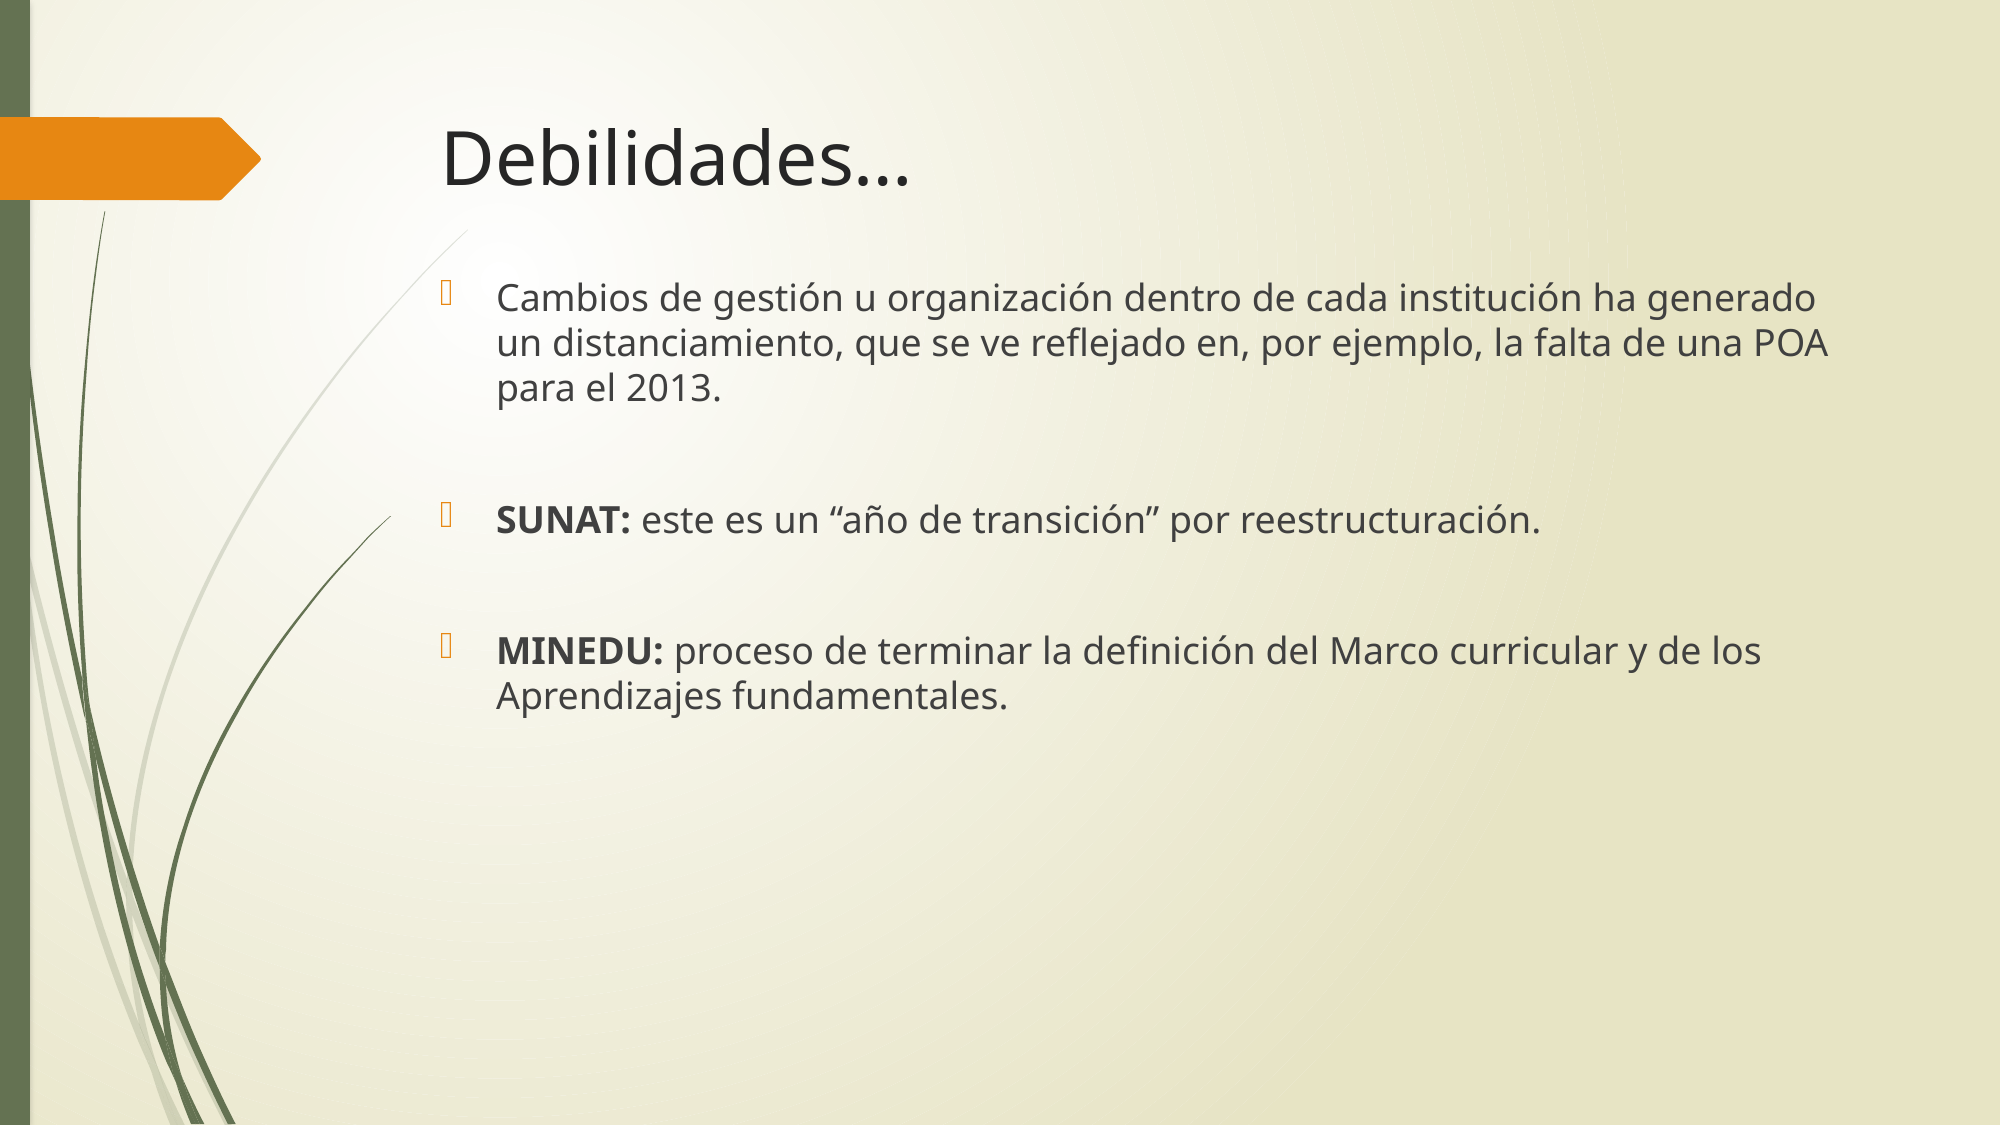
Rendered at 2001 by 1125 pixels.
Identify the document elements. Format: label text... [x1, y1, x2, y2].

list Cambios de gestión u organización dentro de cada institución ha generado un distanciamiento, que se ve reflejado en, por ejemplo, la falta de una POA para el 2013. SUNAT: este es un “año de transición” por reestructuración. MINEDU: proceso de terminar la definición del Marco curricular y de los Aprendizajes fundamentales. [424, 266, 1888, 827]
title Debilidades… [425, 102, 1888, 266]
